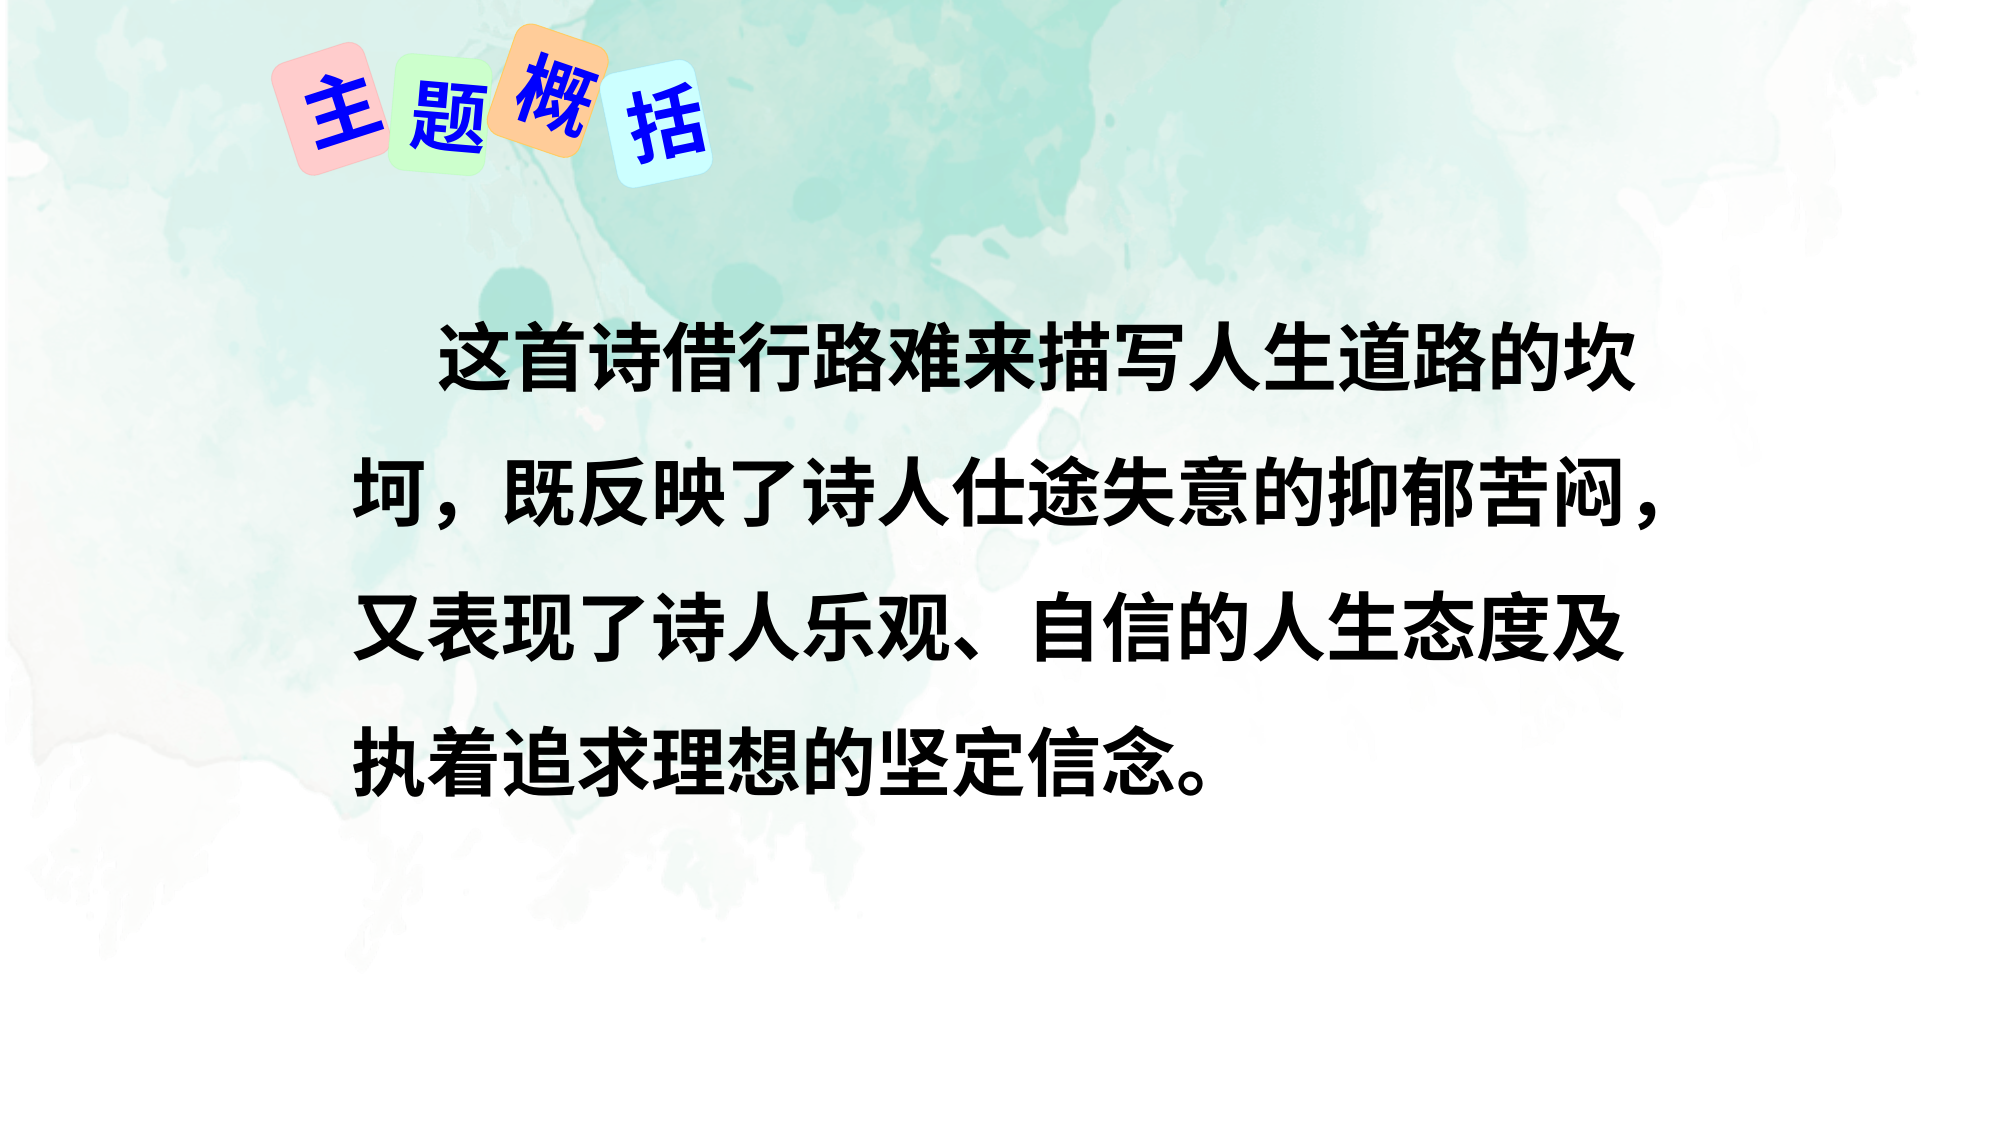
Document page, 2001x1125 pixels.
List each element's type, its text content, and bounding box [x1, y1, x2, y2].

text_box 这首诗借行路难来描写人生道路的坎坷，既反映了诗人仕途失意的抑郁苦闷，又表现了诗人乐观、自信的人生态度及执着追求理想的坚定信念。 [331, 255, 1660, 816]
picture [0, 0, 2000, 1125]
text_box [282, 32, 705, 183]
